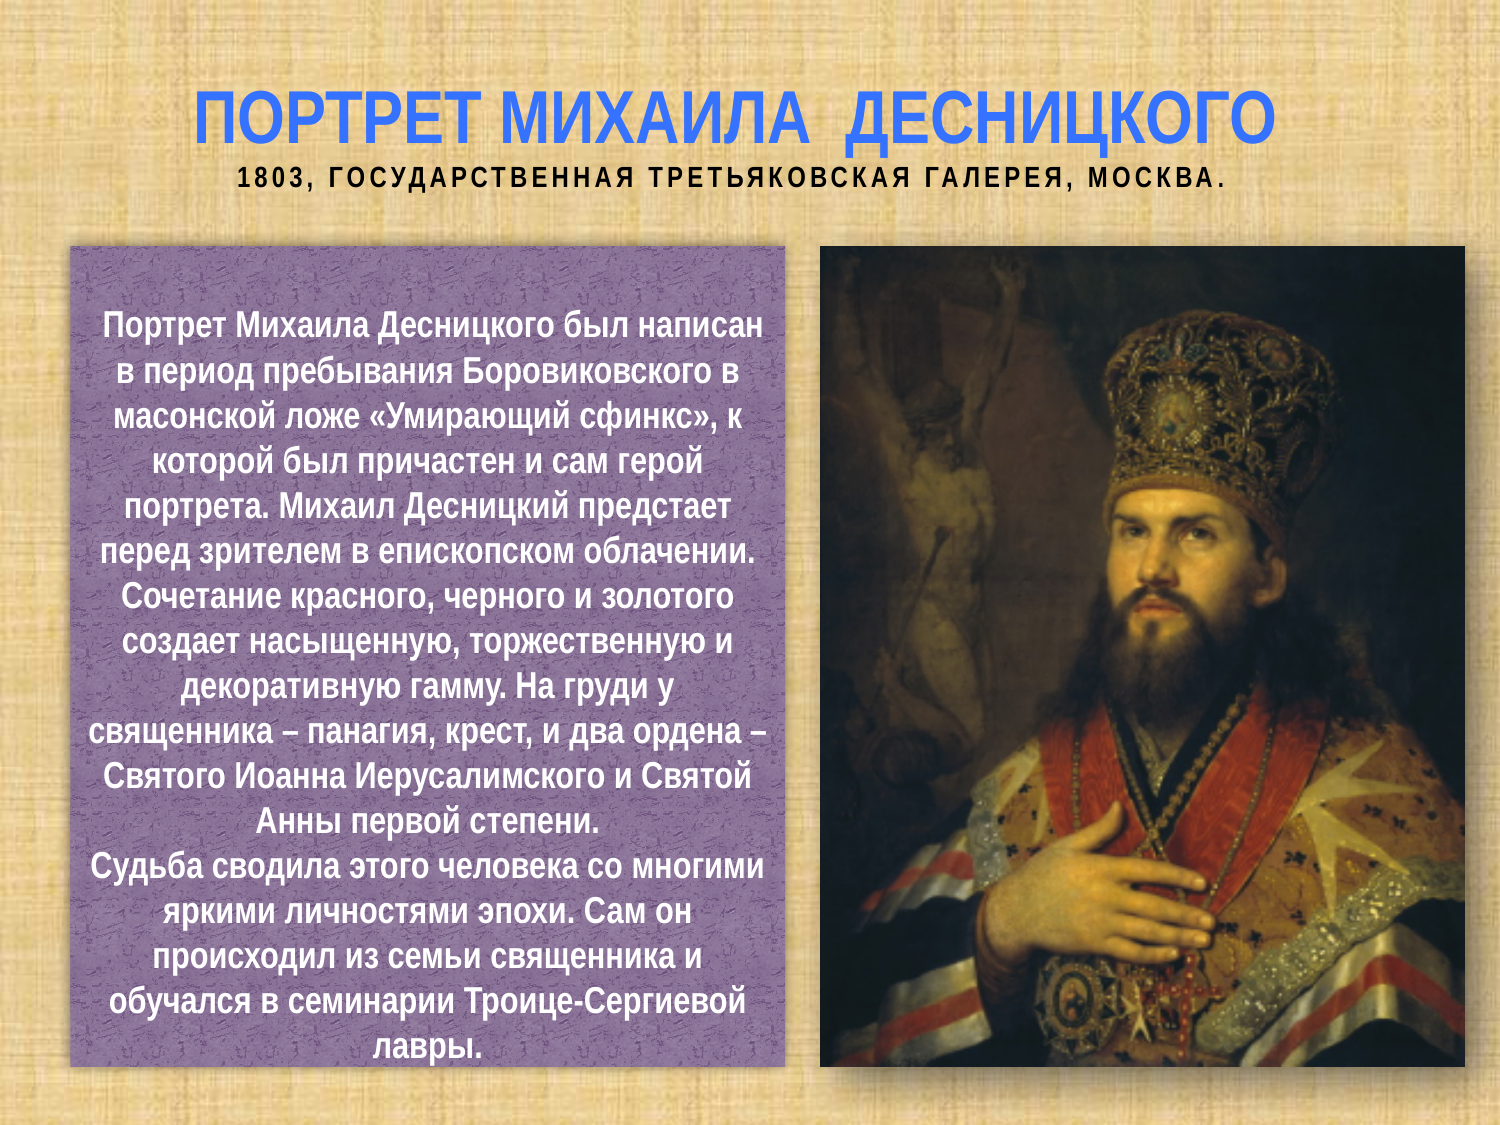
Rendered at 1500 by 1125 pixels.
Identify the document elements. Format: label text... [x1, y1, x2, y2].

title Портрет Михаила Десницкого 1803, Государственная Третьяковская галерея, Москва. [46, 37, 1425, 225]
picture [0, 0, 1500, 1125]
text_box Портрет Михаила Десницкого был написан в период пребывания Боровиковского в масонской ложе «Умирающий сфинкс», к которой был причастен и сам герой портрета. Михаил Десницкий предстает перед зрителем в епископском облачении. Сочетание красного, черного и золотого создает насыщенную, торжественную и декоративную гамму. На груди у священника – панагия, крест, и два ордена – Святого Иоанна Иерусалимского и Святой Анны первой степени. Судьба сводила этого человека со многими яркими личностями эпохи. Сам он происходил из семьи священника и обучался в семинарии Троице-Сергиевой лавры. [70, 246, 786, 1067]
